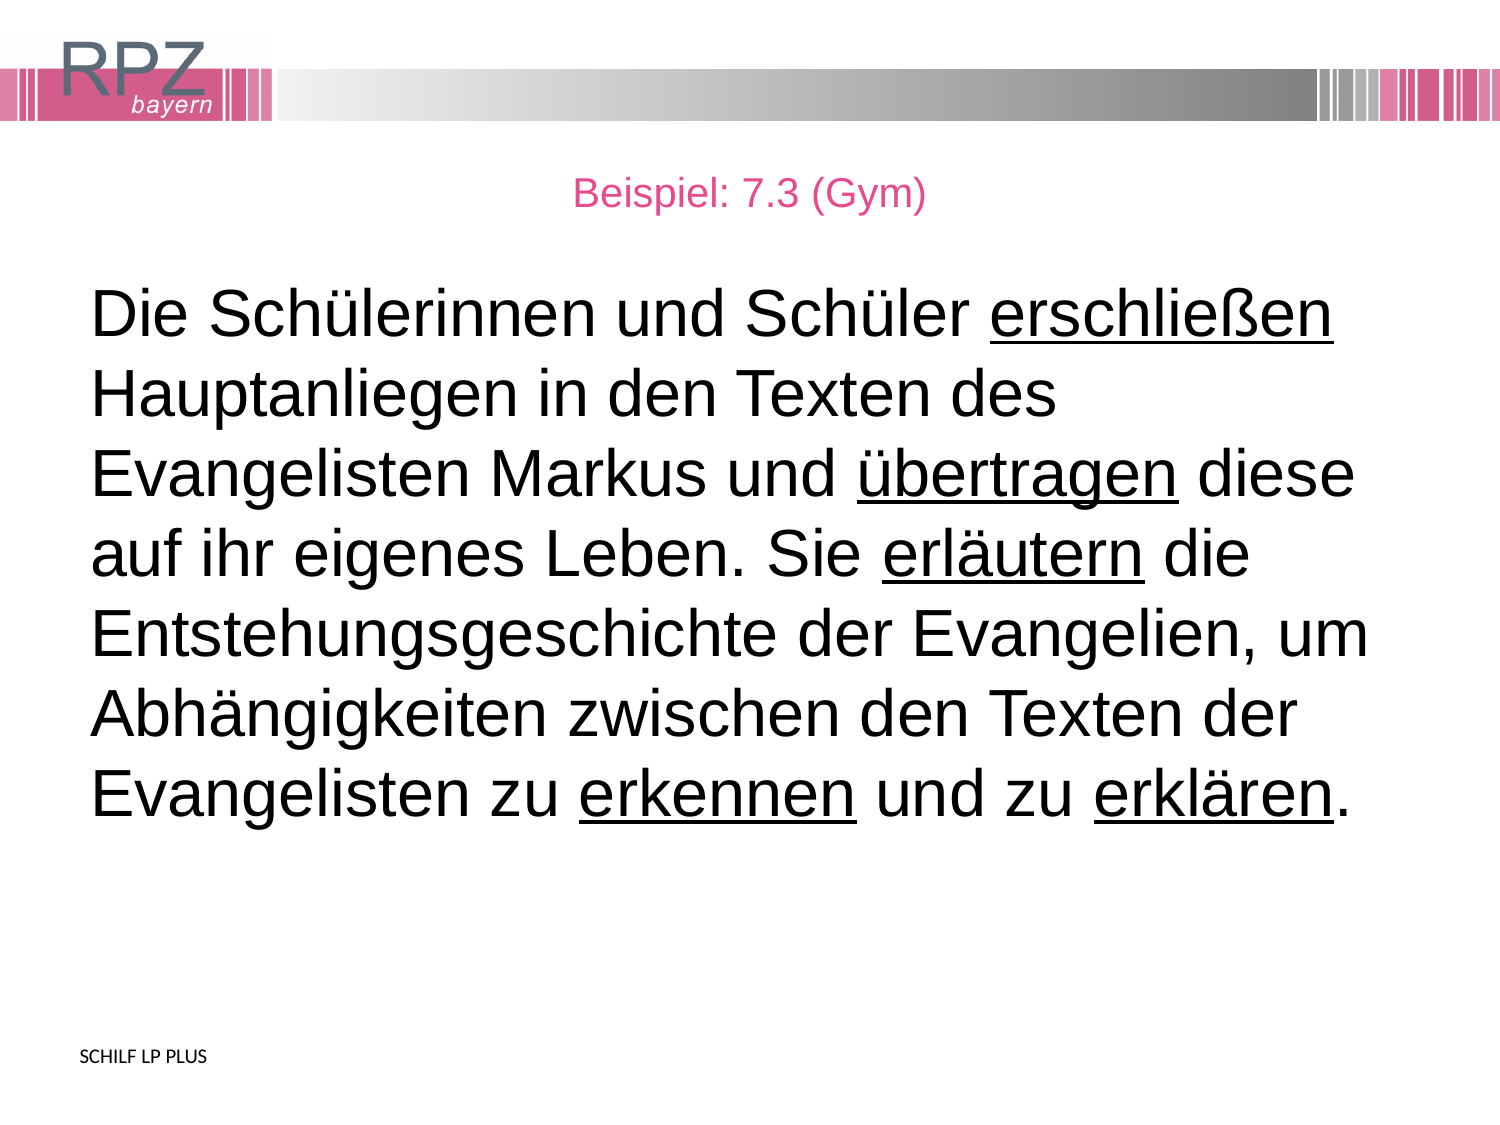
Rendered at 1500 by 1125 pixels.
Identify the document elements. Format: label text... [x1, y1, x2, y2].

picture [0, 31, 272, 121]
picture [1380, 69, 1439, 121]
list Die Schülerinnen und Schüler erschließen Hauptanliegen in den Texten des Evangelisten Markus und übertragen diese auf ihr eigenes Leben. Sie erläutern die Entstehungsgeschichte der Evangelien, um Abhängigkeiten zwischen den Texten der Evangelisten zu erkennen und zu erklären. [75, 262, 1425, 1005]
title Beispiel: 7.3 (Gym) [75, 149, 1425, 233]
picture [1319, 69, 1379, 121]
picture [1443, 69, 1500, 121]
